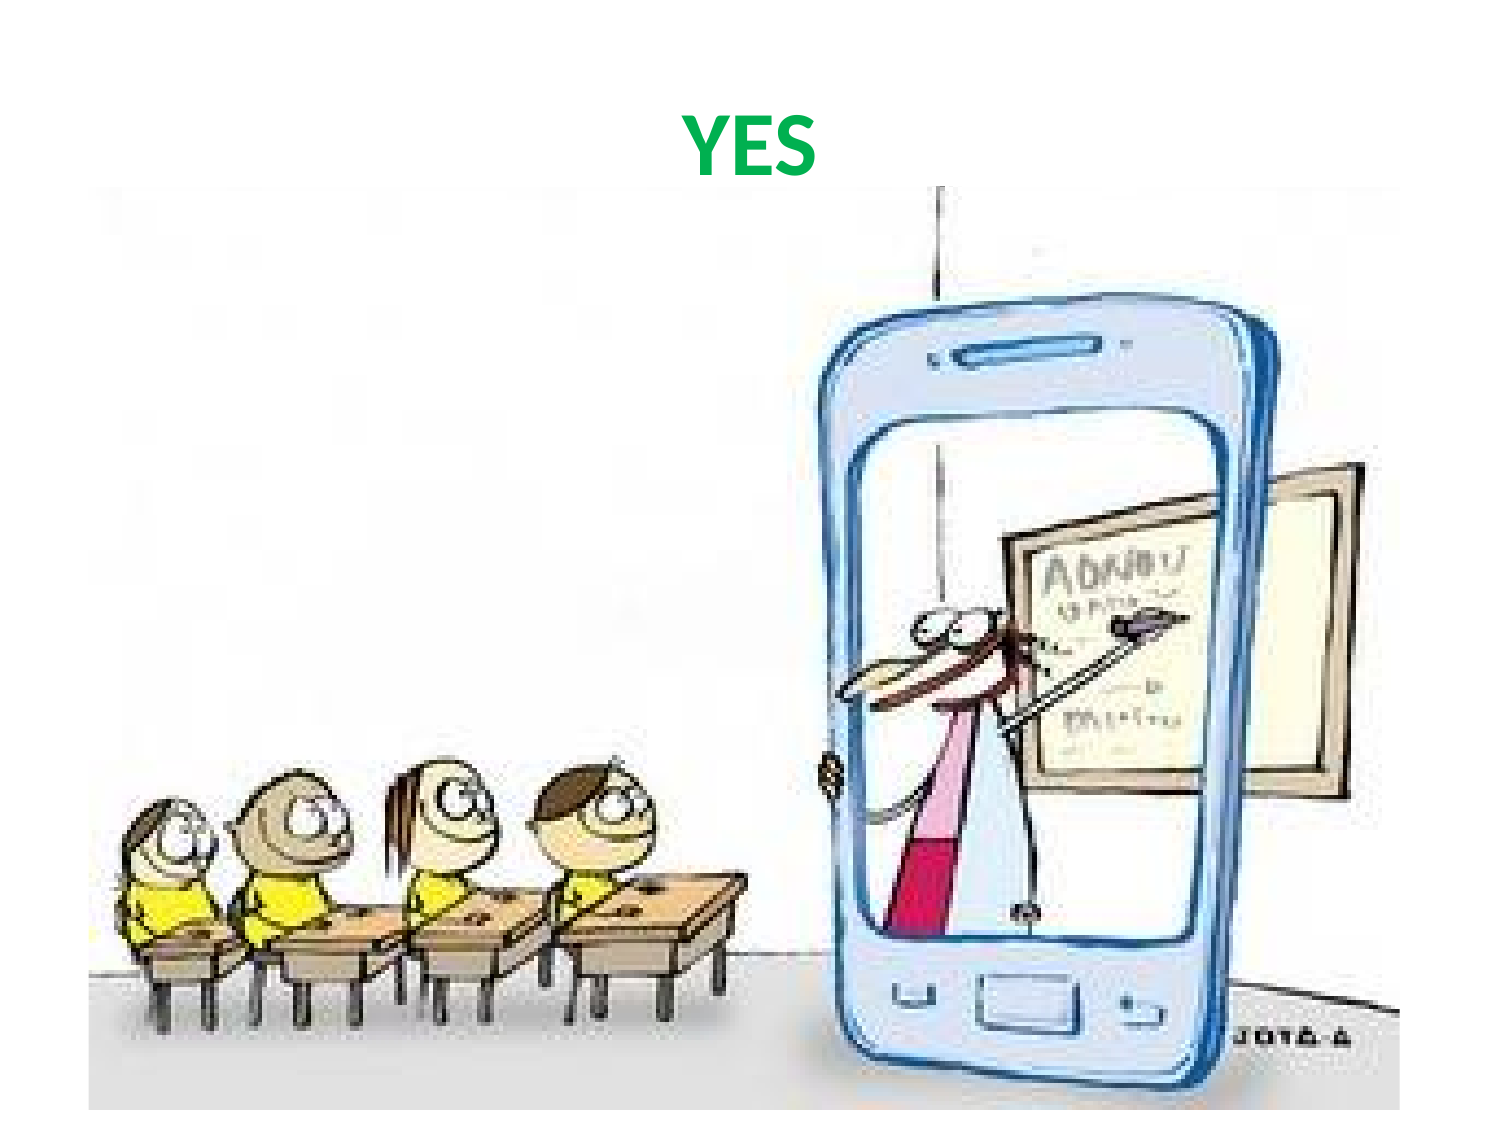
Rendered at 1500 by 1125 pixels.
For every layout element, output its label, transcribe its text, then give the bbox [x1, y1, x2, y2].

title YES [75, 45, 1425, 233]
picture [88, 185, 1400, 1110]
